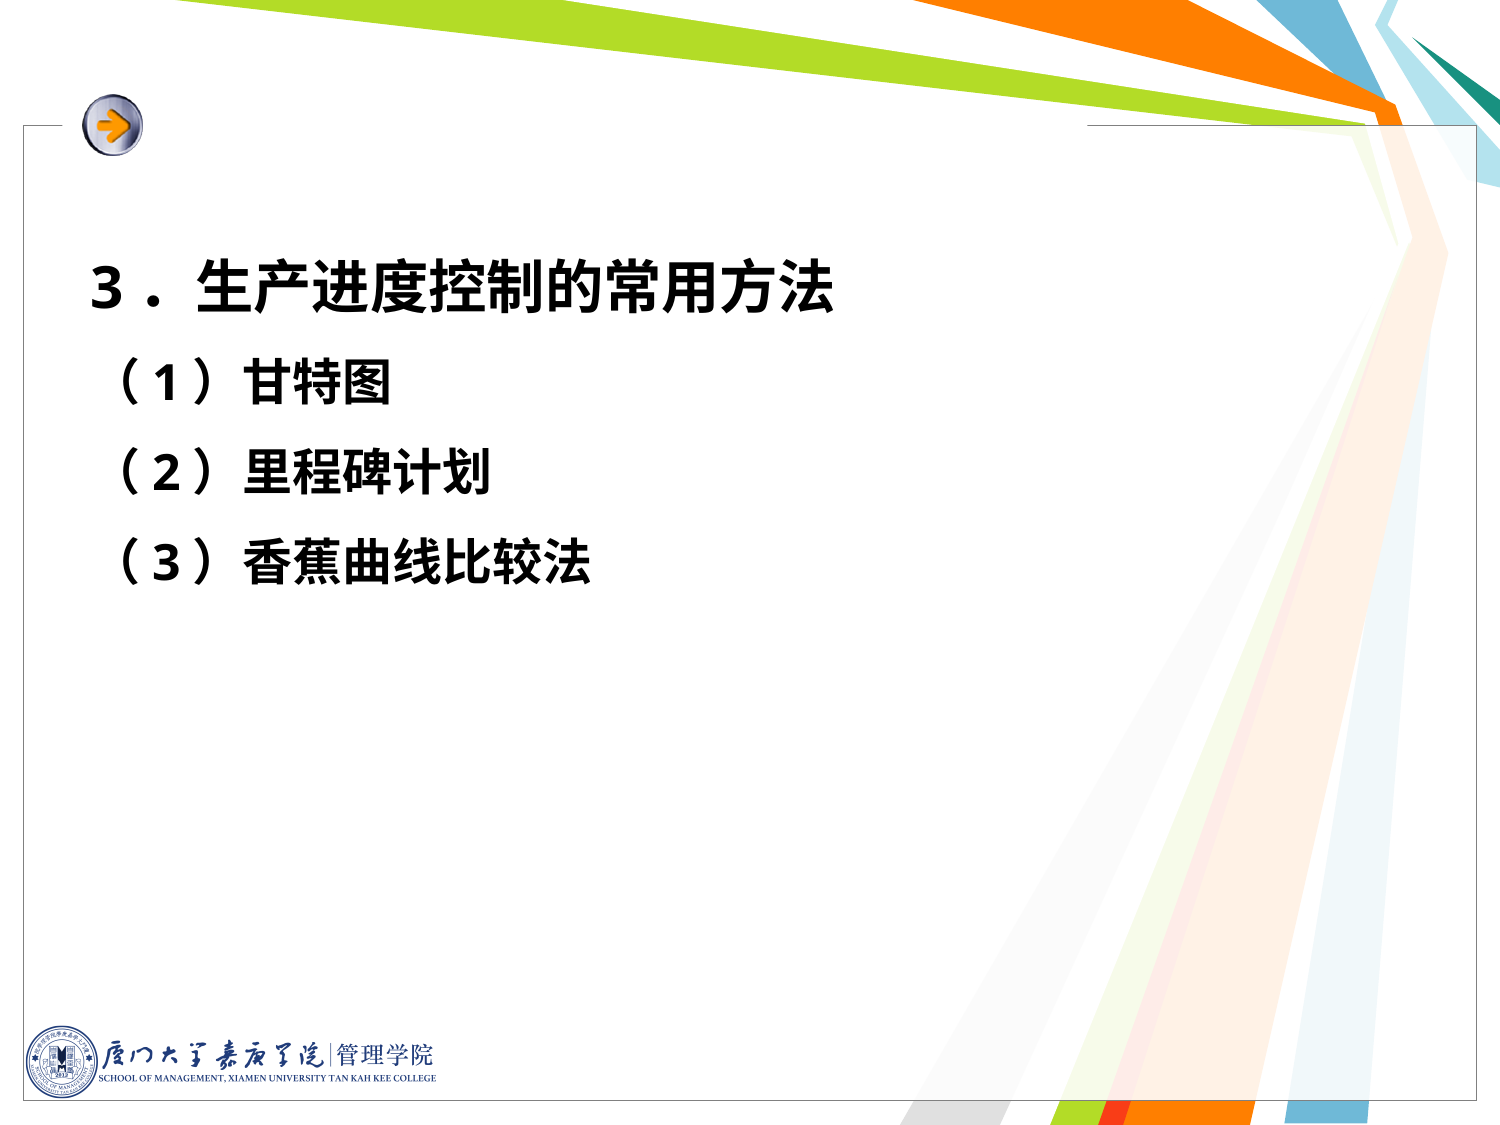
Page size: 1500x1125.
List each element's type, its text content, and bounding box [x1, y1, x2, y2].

picture [24, 1024, 438, 1100]
picture [82, 94, 143, 156]
list 3．生产进度控制的常用方法 （1）甘特图 （2）里程碑计划 （3）香蕉曲线比较法 [75, 208, 1425, 964]
